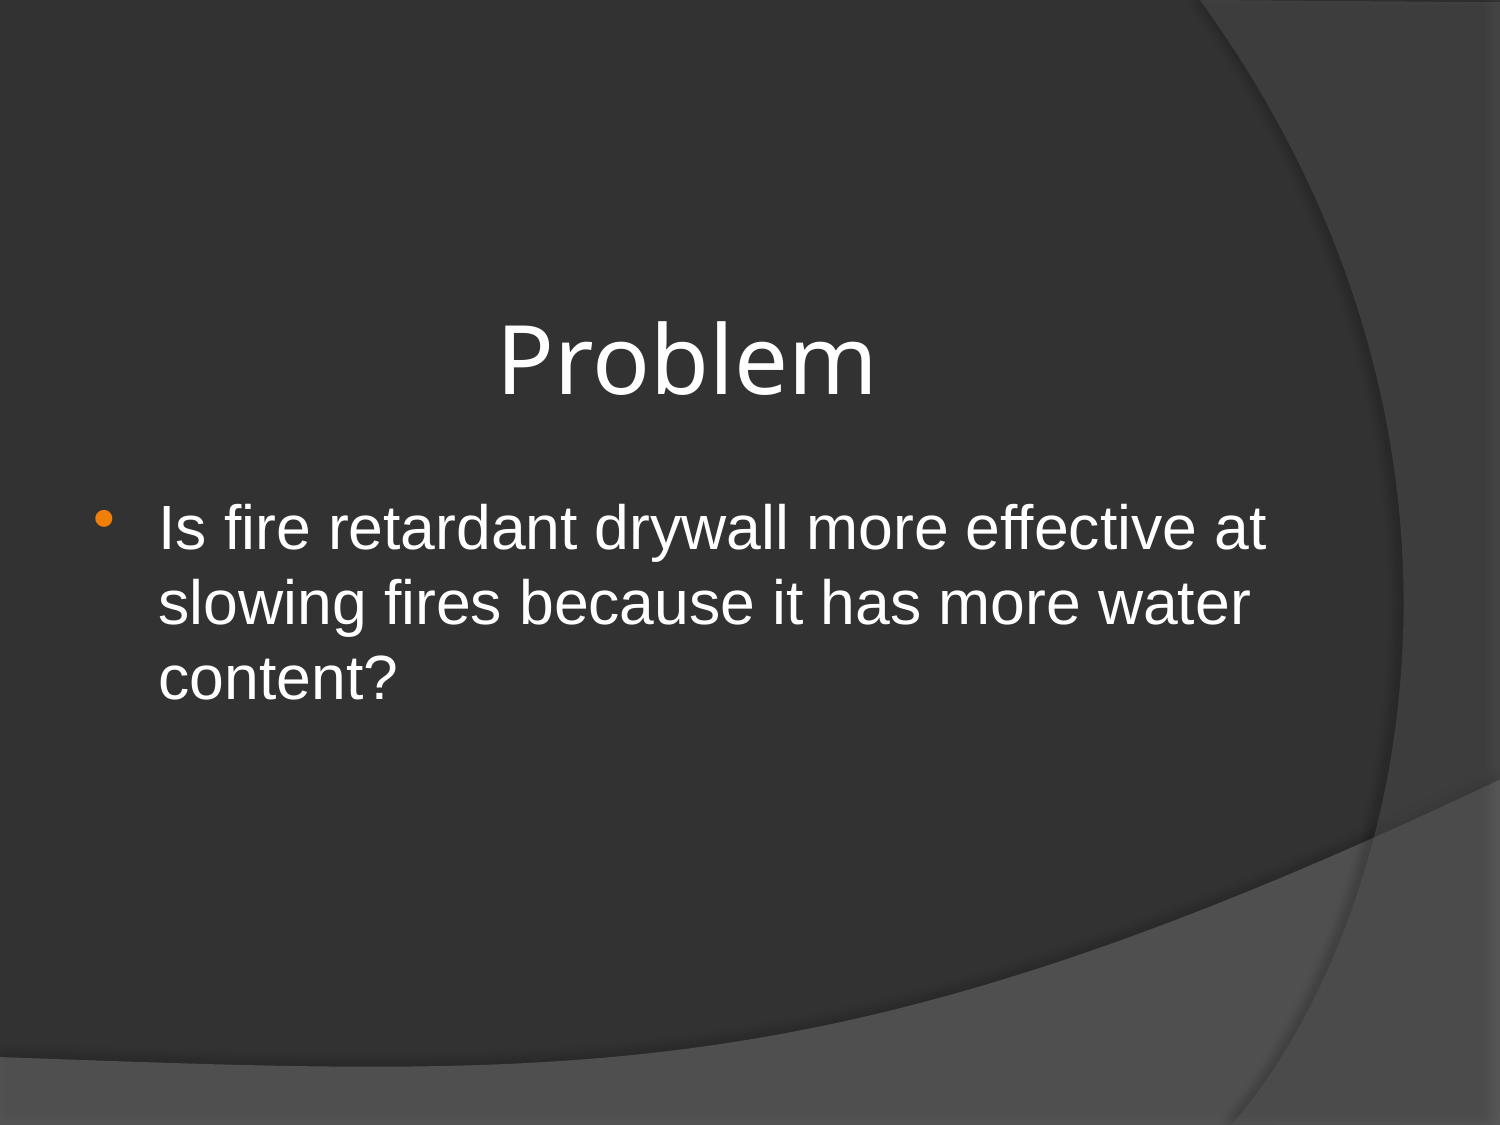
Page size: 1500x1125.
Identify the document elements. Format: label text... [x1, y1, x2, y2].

list Is fire retardant drywall more effective at slowing fires because it has more water content? [75, 479, 1300, 1125]
title Problem [75, 262, 1300, 450]
